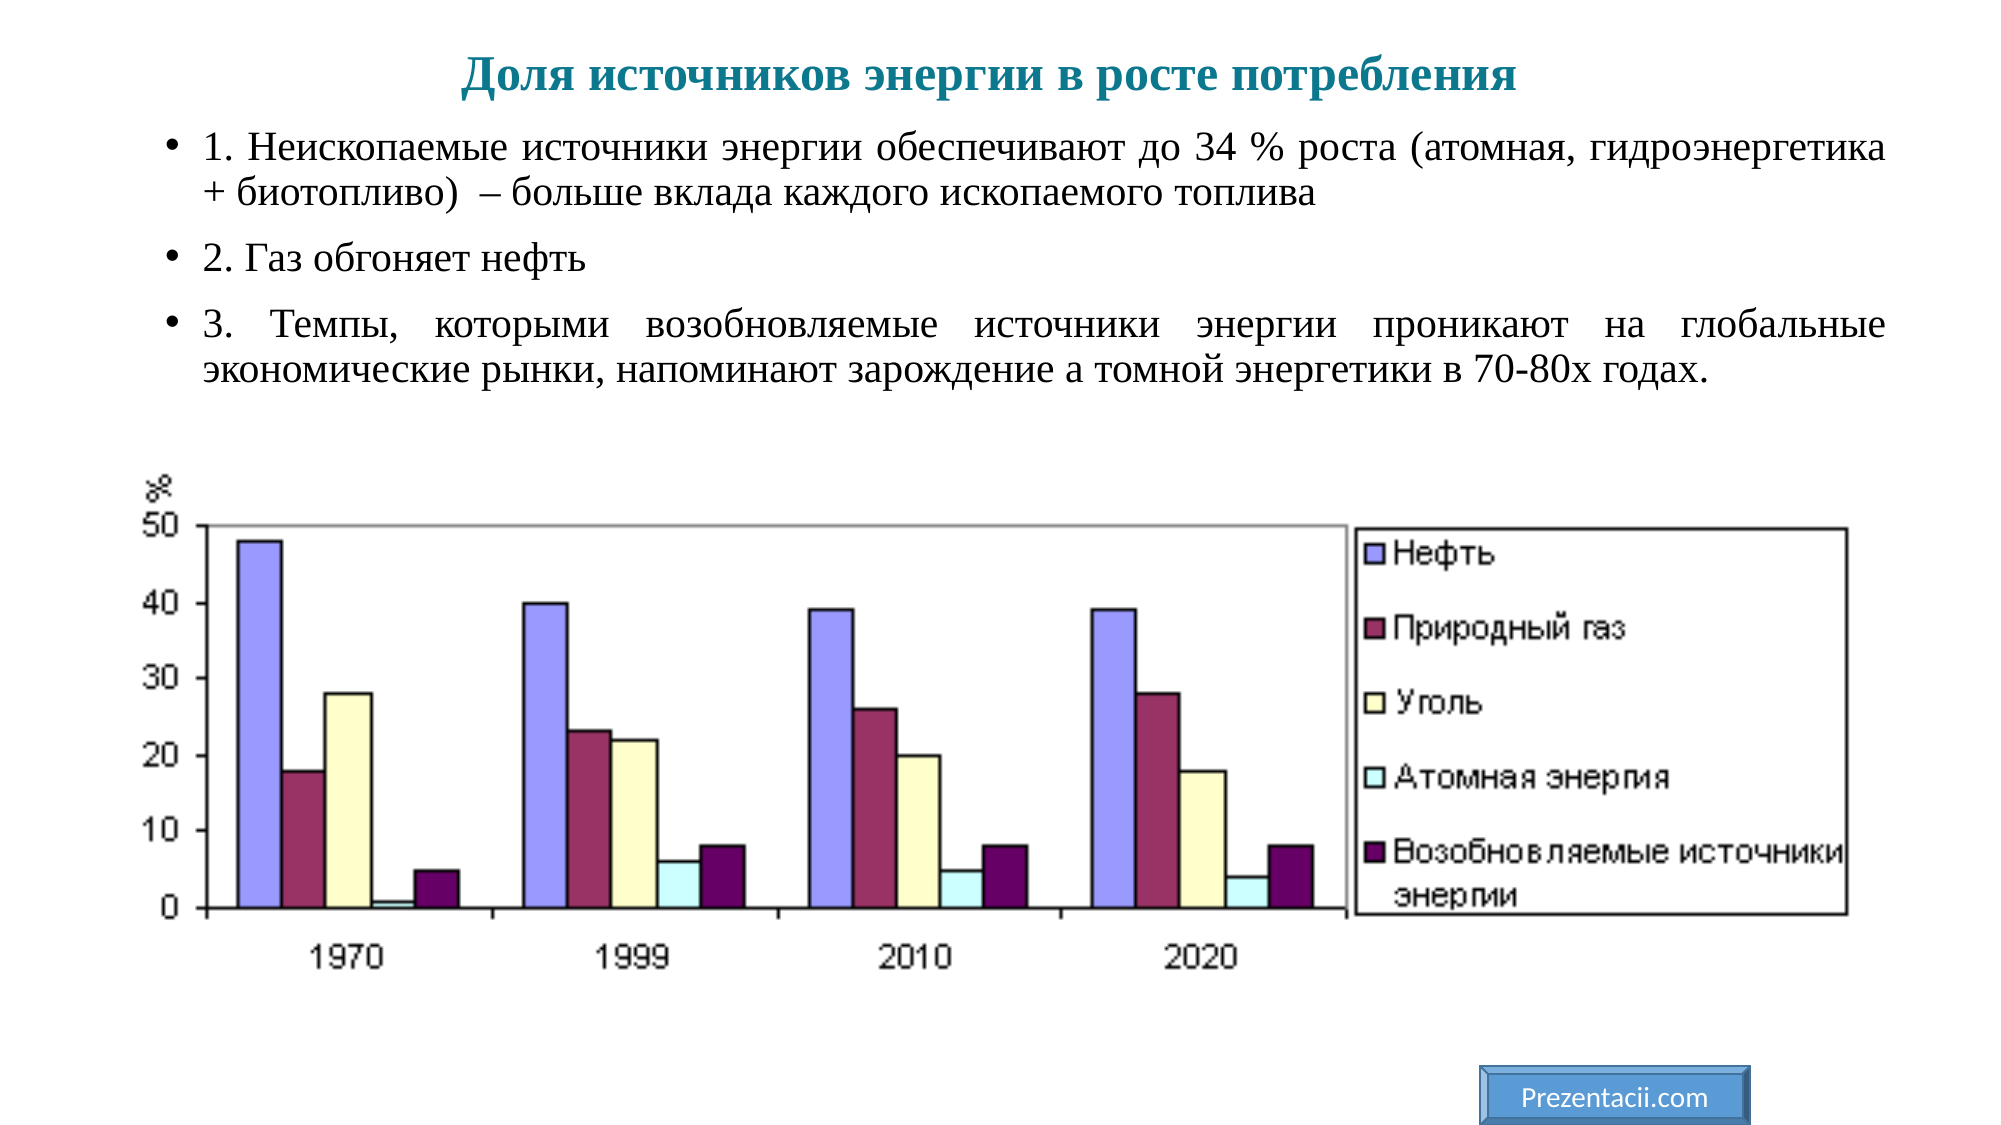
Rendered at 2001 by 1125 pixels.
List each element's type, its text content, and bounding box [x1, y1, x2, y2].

picture [135, 460, 1868, 977]
list 1. Неископаемые источники энергии обеспечивают до 34 % роста (атомная, гидроэнергетика + биотопливо) – больше вклада каждого ископаемого топлива 2. Газ обгоняет нефть 3. Темпы, которыми возобновляемые источники энергии проникают на глобальные экономические рынки, напоминают зарождение а томной энергетики в 70-80х годах. [150, 117, 1902, 1005]
text_box Prezentacii.com [1479, 1065, 1751, 1125]
title Доля источников энергии в росте потребления [314, 31, 1665, 117]
